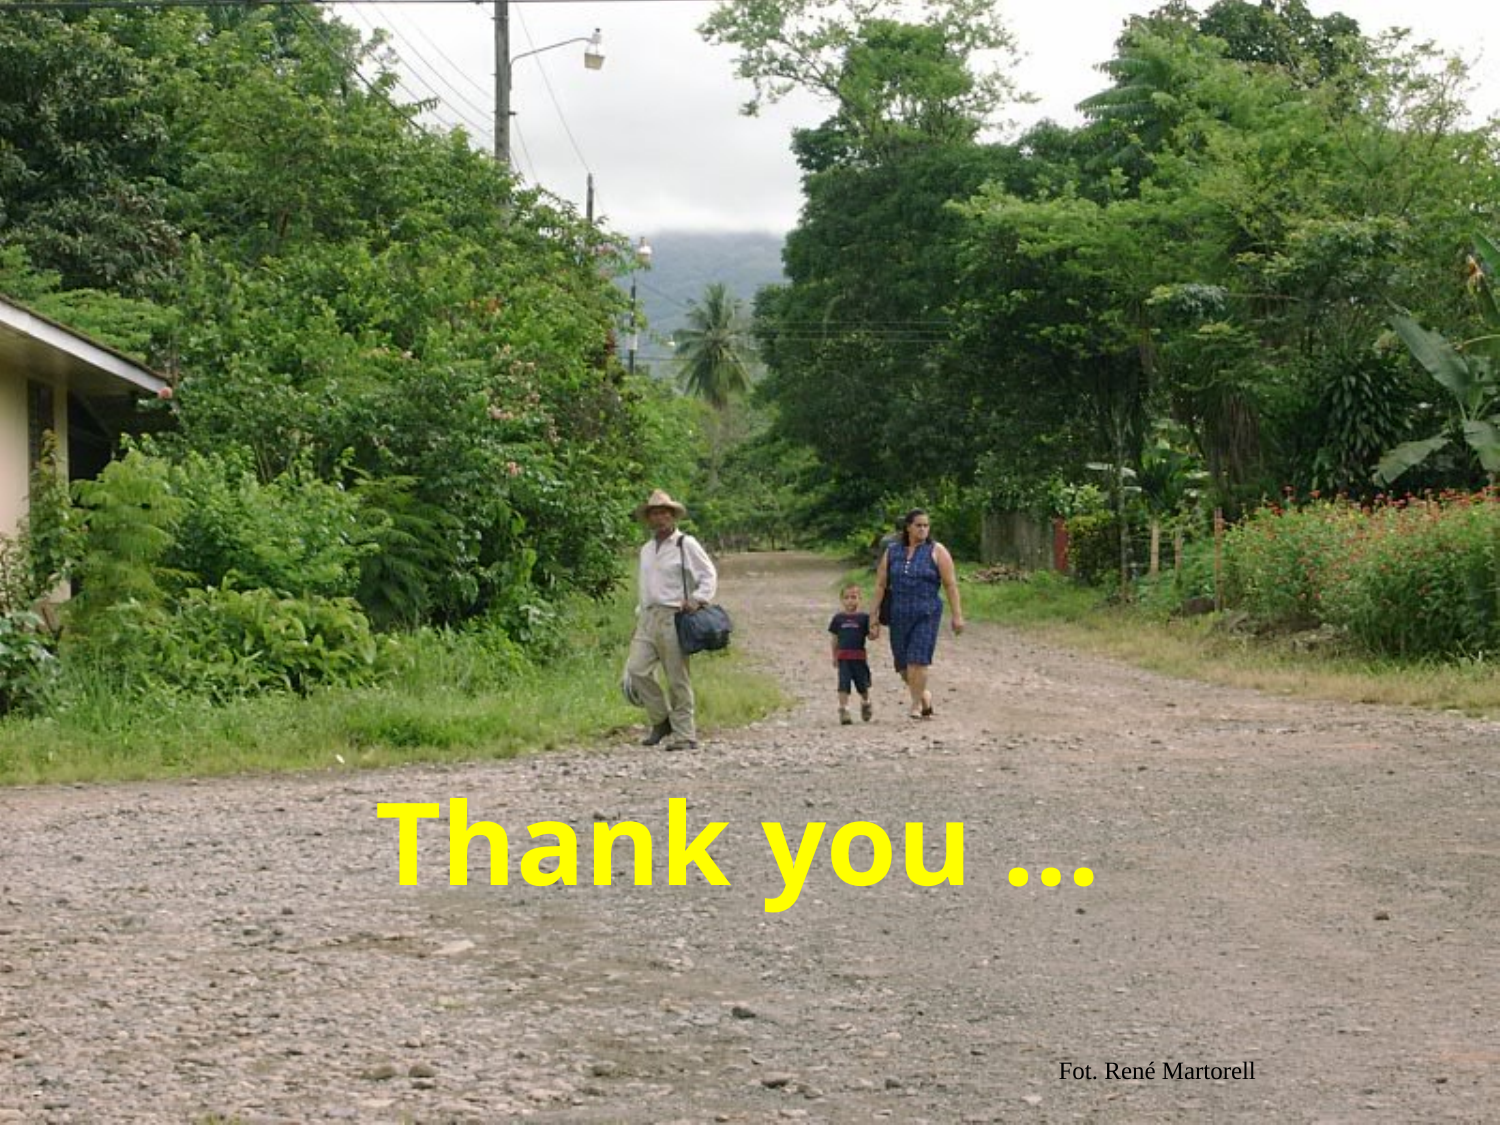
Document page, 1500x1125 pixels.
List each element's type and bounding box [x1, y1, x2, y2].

text_box [0, 0, 1500, 1125]
